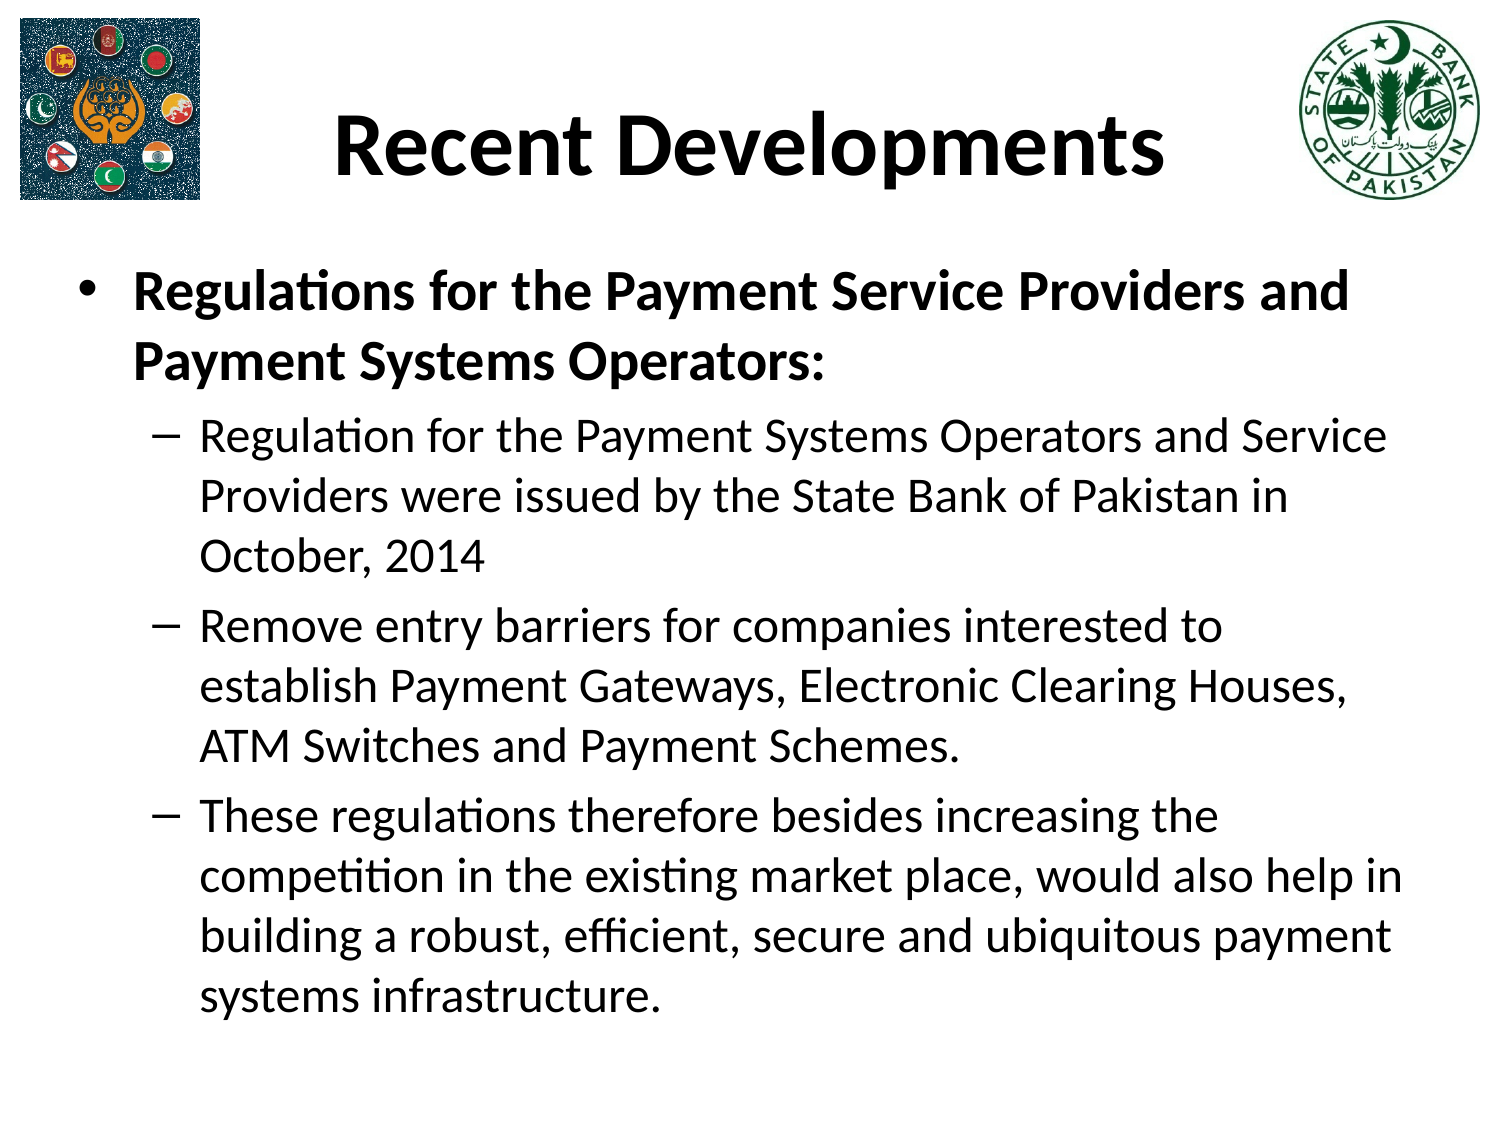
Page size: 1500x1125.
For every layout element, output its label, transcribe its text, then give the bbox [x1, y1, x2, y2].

picture [141, 44, 176, 82]
picture [160, 84, 195, 130]
list Regulations for the Payment Service Providers and Payment Systems Operators: Regulation for the Payment Systems Operators and Service Providers were issued by the State Bank of Pakistan in October, 2014 Remove entry barriers for companies interested to establish Payment Gateways, Electronic Clearing Houses, ATM Switches and Payment Schemes. These regulations therefore besides increasing the competition in the existing market place, would also help in building a robust, efficient, secure and ubiquitous payment systems infrastructure. [62, 245, 1425, 988]
picture [28, 152, 32, 163]
picture [89, 18, 127, 61]
picture [83, 172, 89, 184]
title Recent Developments [75, 45, 1425, 233]
picture [84, 148, 127, 197]
picture [19, 181, 26, 189]
picture [64, 18, 75, 26]
picture [166, 129, 172, 137]
picture [19, 34, 146, 201]
picture [1299, 19, 1480, 201]
picture [19, 87, 24, 107]
picture [32, 197, 43, 201]
picture [42, 188, 47, 197]
picture [85, 196, 104, 201]
picture [46, 193, 61, 201]
picture [141, 131, 176, 177]
